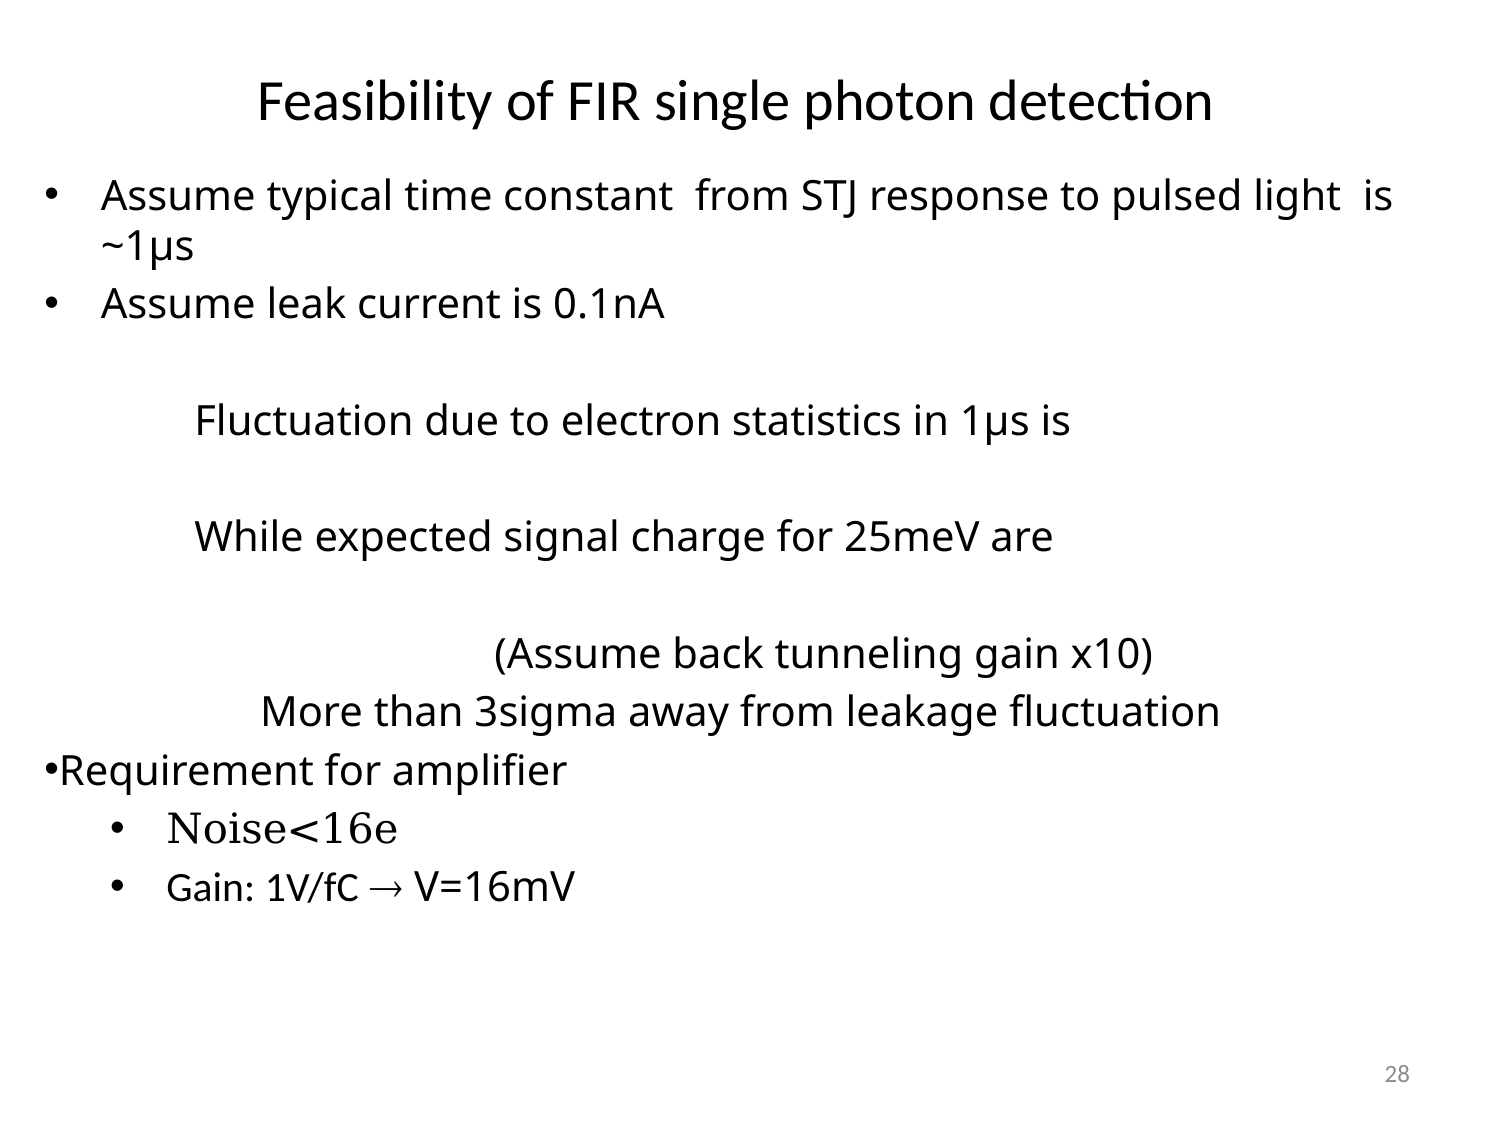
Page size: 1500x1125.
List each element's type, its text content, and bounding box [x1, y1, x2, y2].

title Feasibility of FIR single photon detection [61, 45, 1412, 149]
slide_number 28 [1074, 1042, 1425, 1103]
